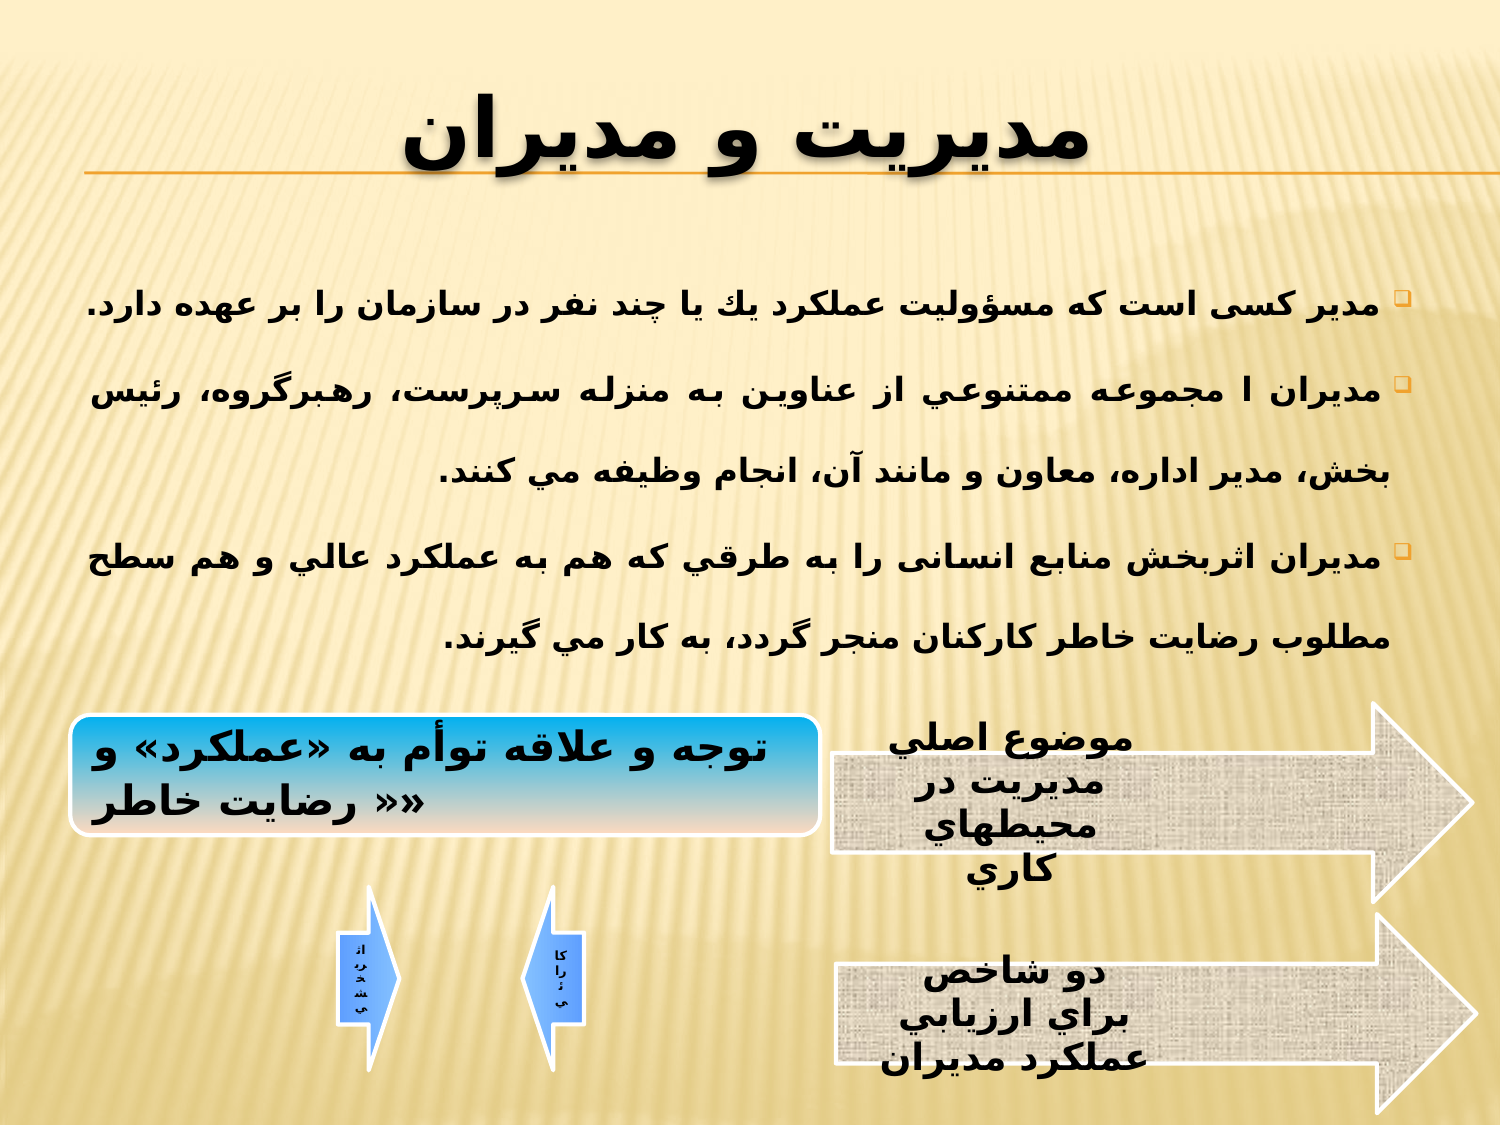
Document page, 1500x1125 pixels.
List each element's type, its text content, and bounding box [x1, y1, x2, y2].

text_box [835, 913, 1477, 1114]
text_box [69, 714, 821, 891]
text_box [93, 855, 829, 1102]
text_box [831, 702, 1473, 903]
title مدیریت و مدیران [171, 35, 1324, 213]
list مدیر کسی است که مسؤولیت عملکرد يك يا چند نفر در سازمان را بر عهده دارد. مديران ا مجموعه ممتنوعي از عناوين به منزله سرپرست، رهبرگروه، رئيس بخش، مدير اداره، معاون و مانند آن، انجام وظيفه مي كنند. مدیران اثربخش منابع انسانی را به طرقي كه هم به عملكرد عالي و هم سطح مطلوب رضايت خاطر كاركنان منجر گردد، به كار مي گيرند. [70, 234, 1418, 682]
